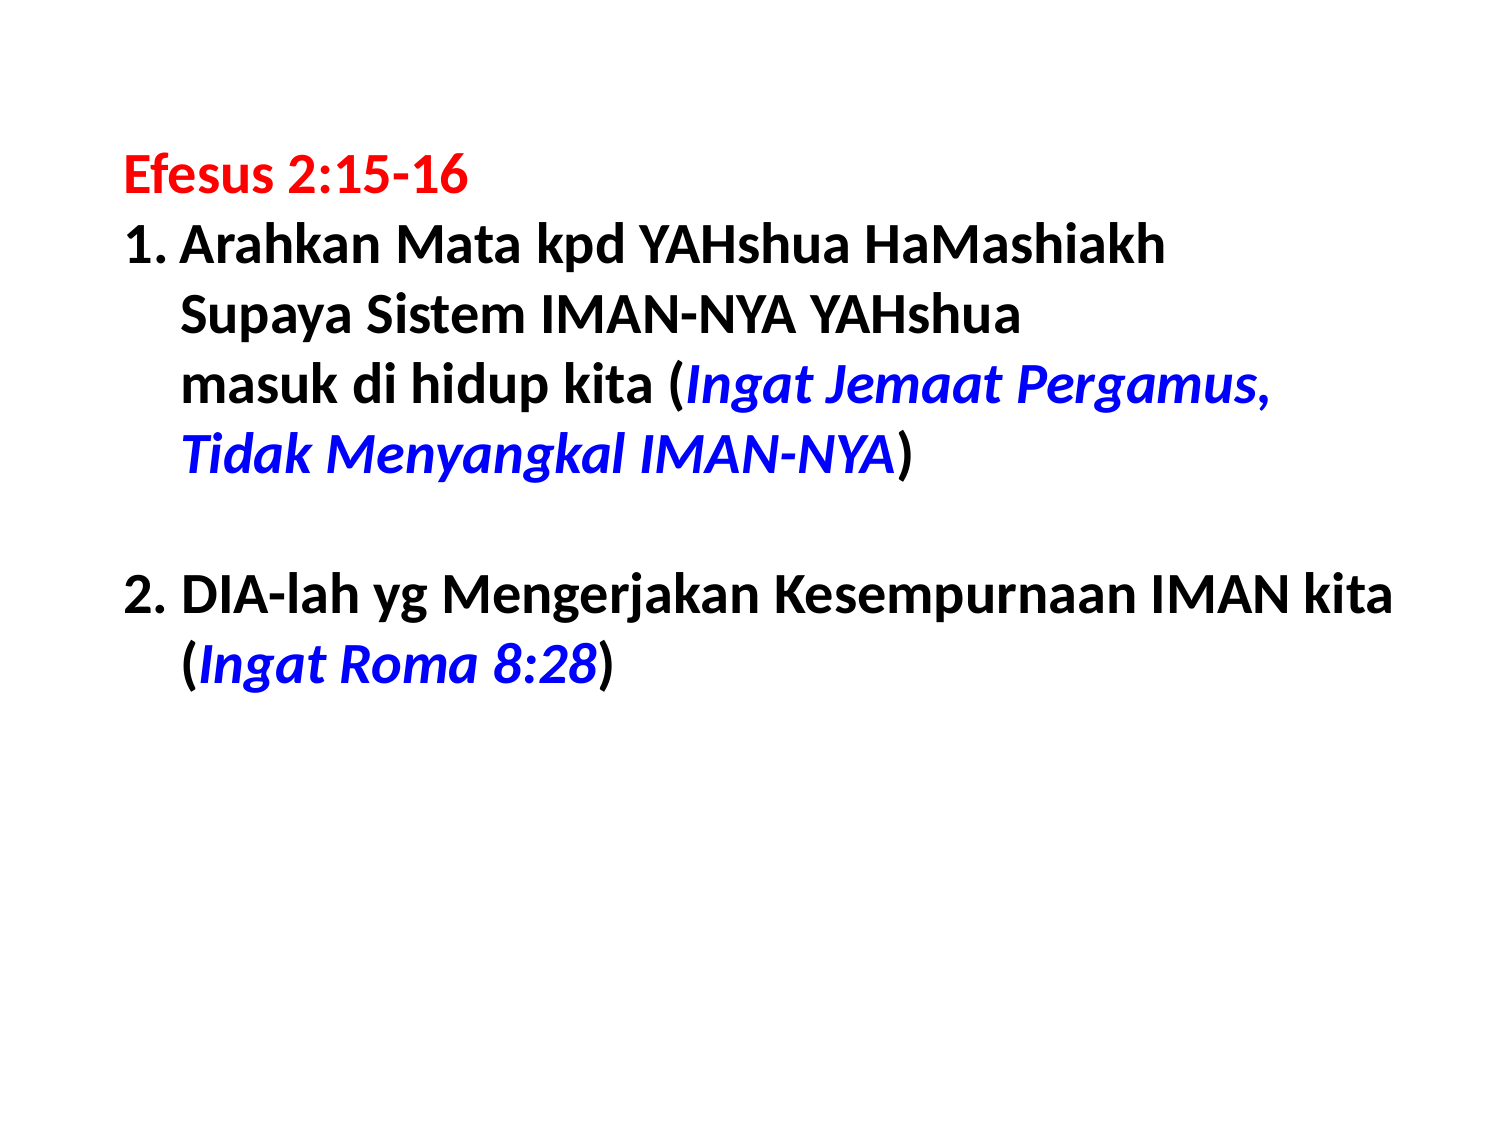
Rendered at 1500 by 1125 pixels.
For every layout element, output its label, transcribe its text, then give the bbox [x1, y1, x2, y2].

text_box Efesus 2:15-16 Arahkan Mata kpd YAHshua HaMashiakh Supaya Sistem IMAN-NYA YAHshua masuk di hidup kita (Ingat Jemaat Pergamus, Tidak Menyangkal IMAN-NYA) 2. DIA-lah yg Mengerjakan Kesempurnaan IMAN kita (Ingat Roma 8:28) [108, 127, 1410, 703]
